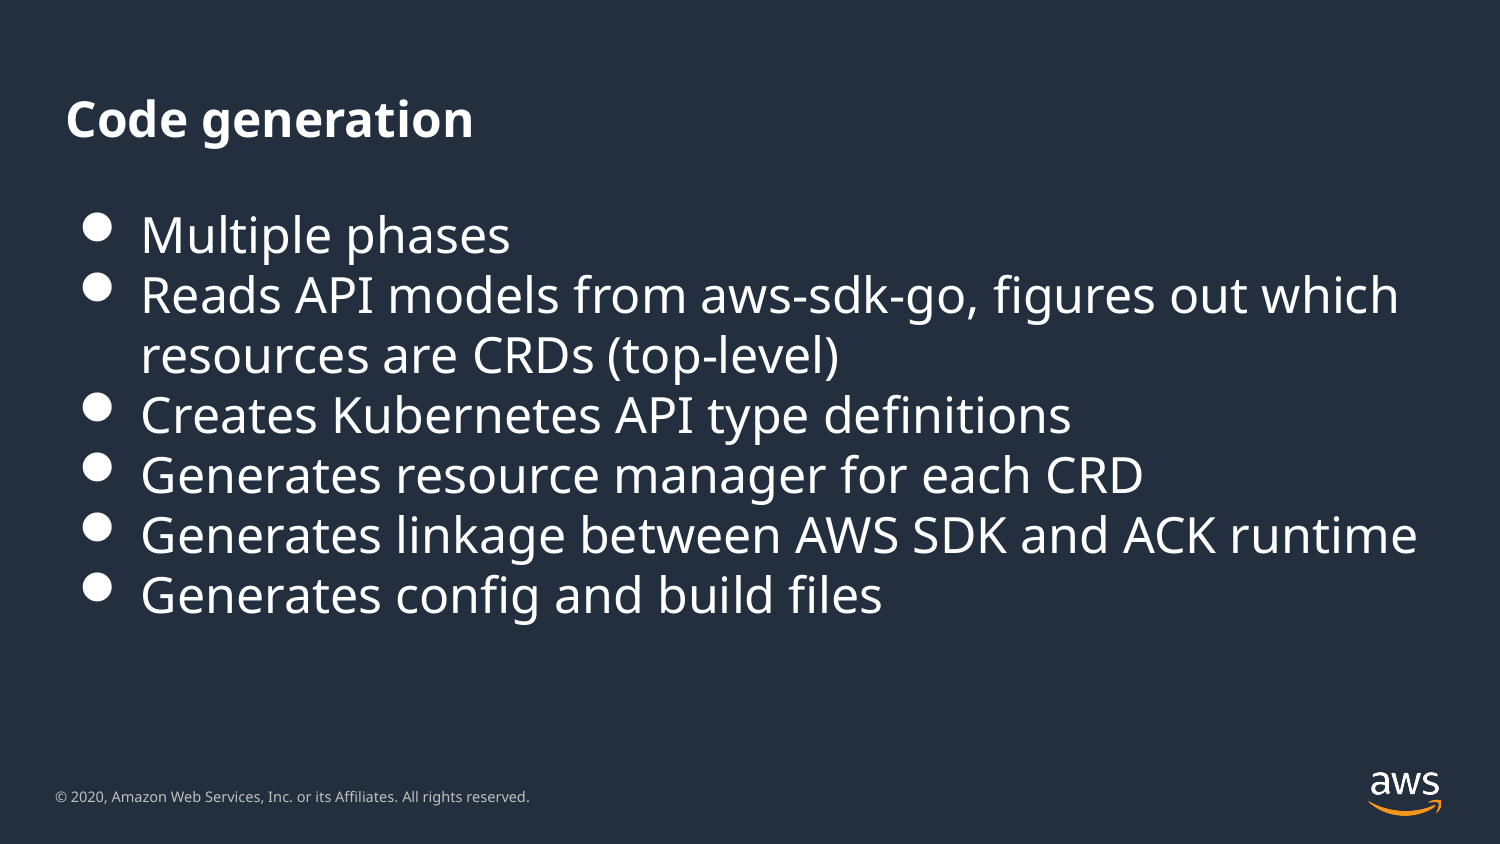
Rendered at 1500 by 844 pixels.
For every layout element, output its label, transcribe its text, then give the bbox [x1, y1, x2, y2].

text_box Multiple phases Reads API models from aws-sdk-go, figures out which resources are CRDs (top-level) Creates Kubernetes API type definitions Generates resource manager for each CRD Generates linkage between AWS SDK and ACK runtime Generates config and build files [51, 189, 1449, 750]
text_box Code generation [51, 72, 1449, 167]
